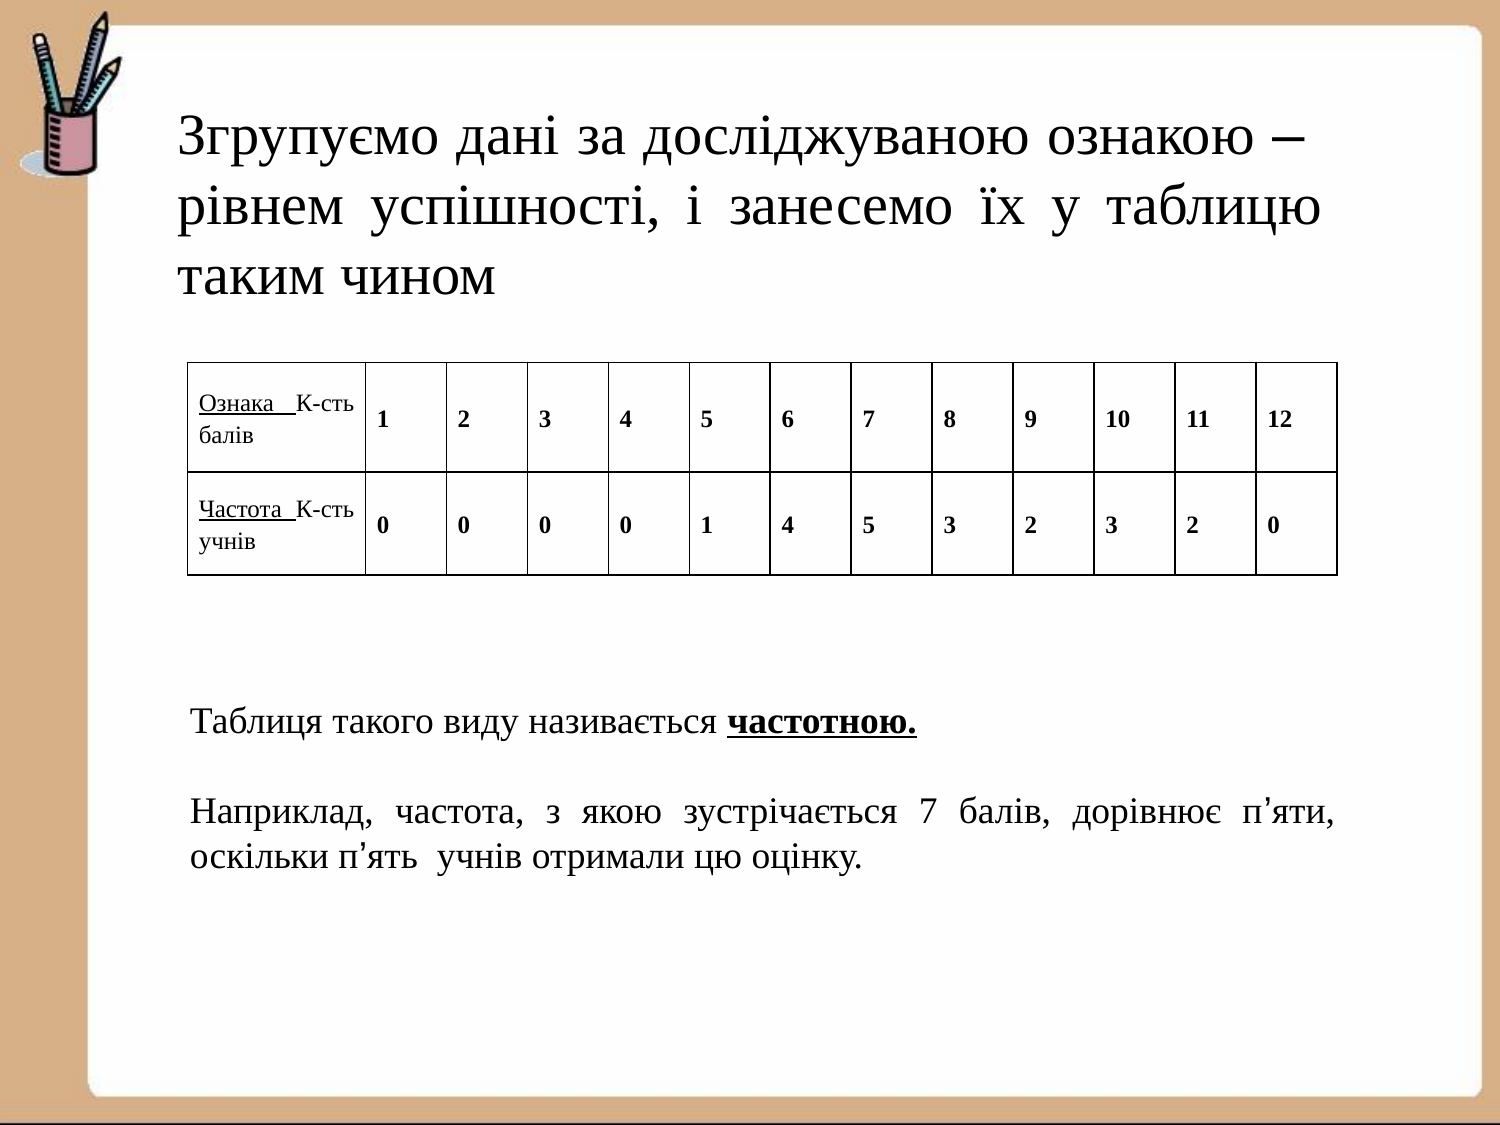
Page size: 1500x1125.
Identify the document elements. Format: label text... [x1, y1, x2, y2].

table_cell 0 [447, 473, 527, 574]
table_cell 0 [609, 473, 689, 574]
table_header 4 [609, 363, 689, 471]
table_cell 0 [366, 473, 446, 574]
text_box Таблиця такого виду називається частотною. Наприклад, частота, з якою зустрічається 7 балів, дорівнює п’яти, оскільки п’ять учнів отримали цю оцінку. [174, 688, 1350, 884]
table_cell 1 [690, 473, 769, 574]
table_cell 3 [1095, 473, 1174, 574]
table_header 5 [690, 363, 769, 471]
table_header Ознака К-сть балів [188, 363, 365, 471]
table_header 6 [771, 363, 850, 471]
table_cell 4 [771, 473, 850, 574]
table_cell 2 [1176, 473, 1255, 574]
title Згрупуємо дані за досліджуваною ознакою – рівнем успішності, і занесемо їх у таблицю таким чином [162, 88, 1338, 314]
table_header 2 [447, 363, 527, 471]
table_header 11 [1176, 363, 1255, 471]
table_cell Частота К-сть учнів [188, 473, 365, 574]
table_header 10 [1095, 363, 1174, 471]
table_header 3 [528, 363, 608, 471]
table_cell 0 [528, 473, 608, 574]
table_header 12 [1257, 363, 1336, 471]
table_header 7 [852, 363, 931, 471]
table_header 8 [933, 363, 1012, 471]
picture [0, 0, 1500, 1125]
table_cell 3 [933, 473, 1012, 574]
table_header 9 [1014, 363, 1093, 471]
table_cell 2 [1014, 473, 1093, 574]
table_cell 0 [1257, 473, 1336, 574]
table_cell 5 [852, 473, 931, 574]
table_header 1 [366, 363, 446, 471]
